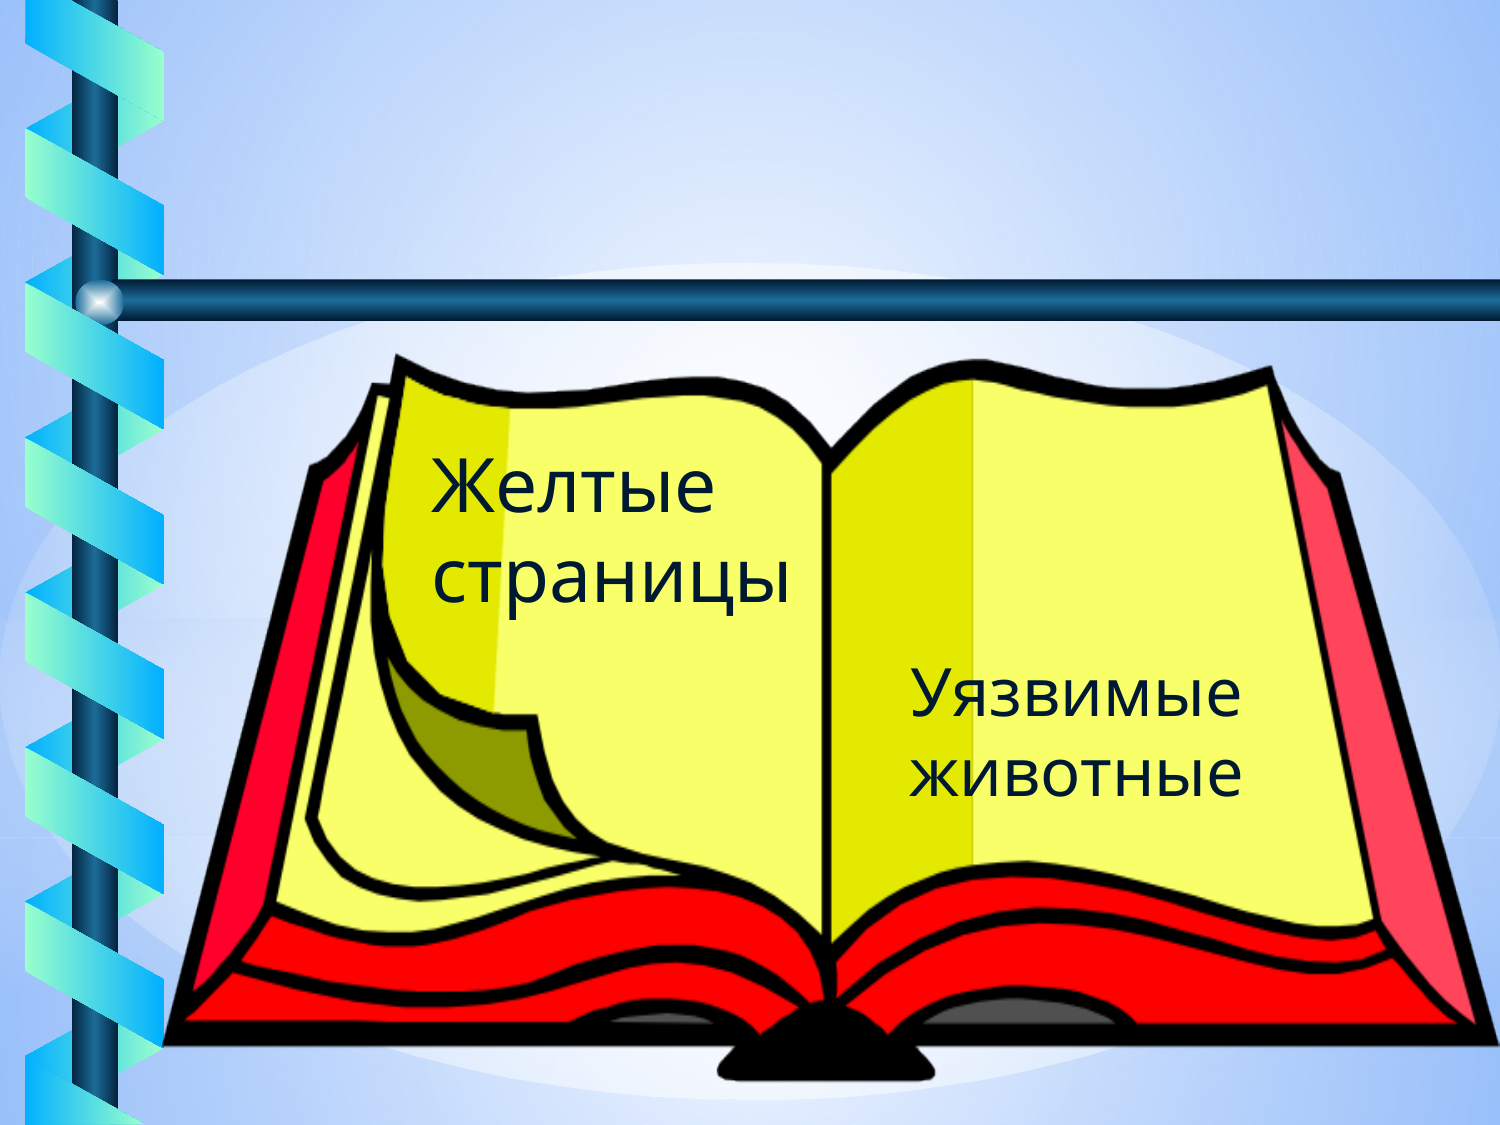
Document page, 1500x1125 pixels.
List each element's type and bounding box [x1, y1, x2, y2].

picture [162, 287, 1500, 1088]
text_box [170, 279, 1500, 286]
text_box [24, 0, 165, 1125]
